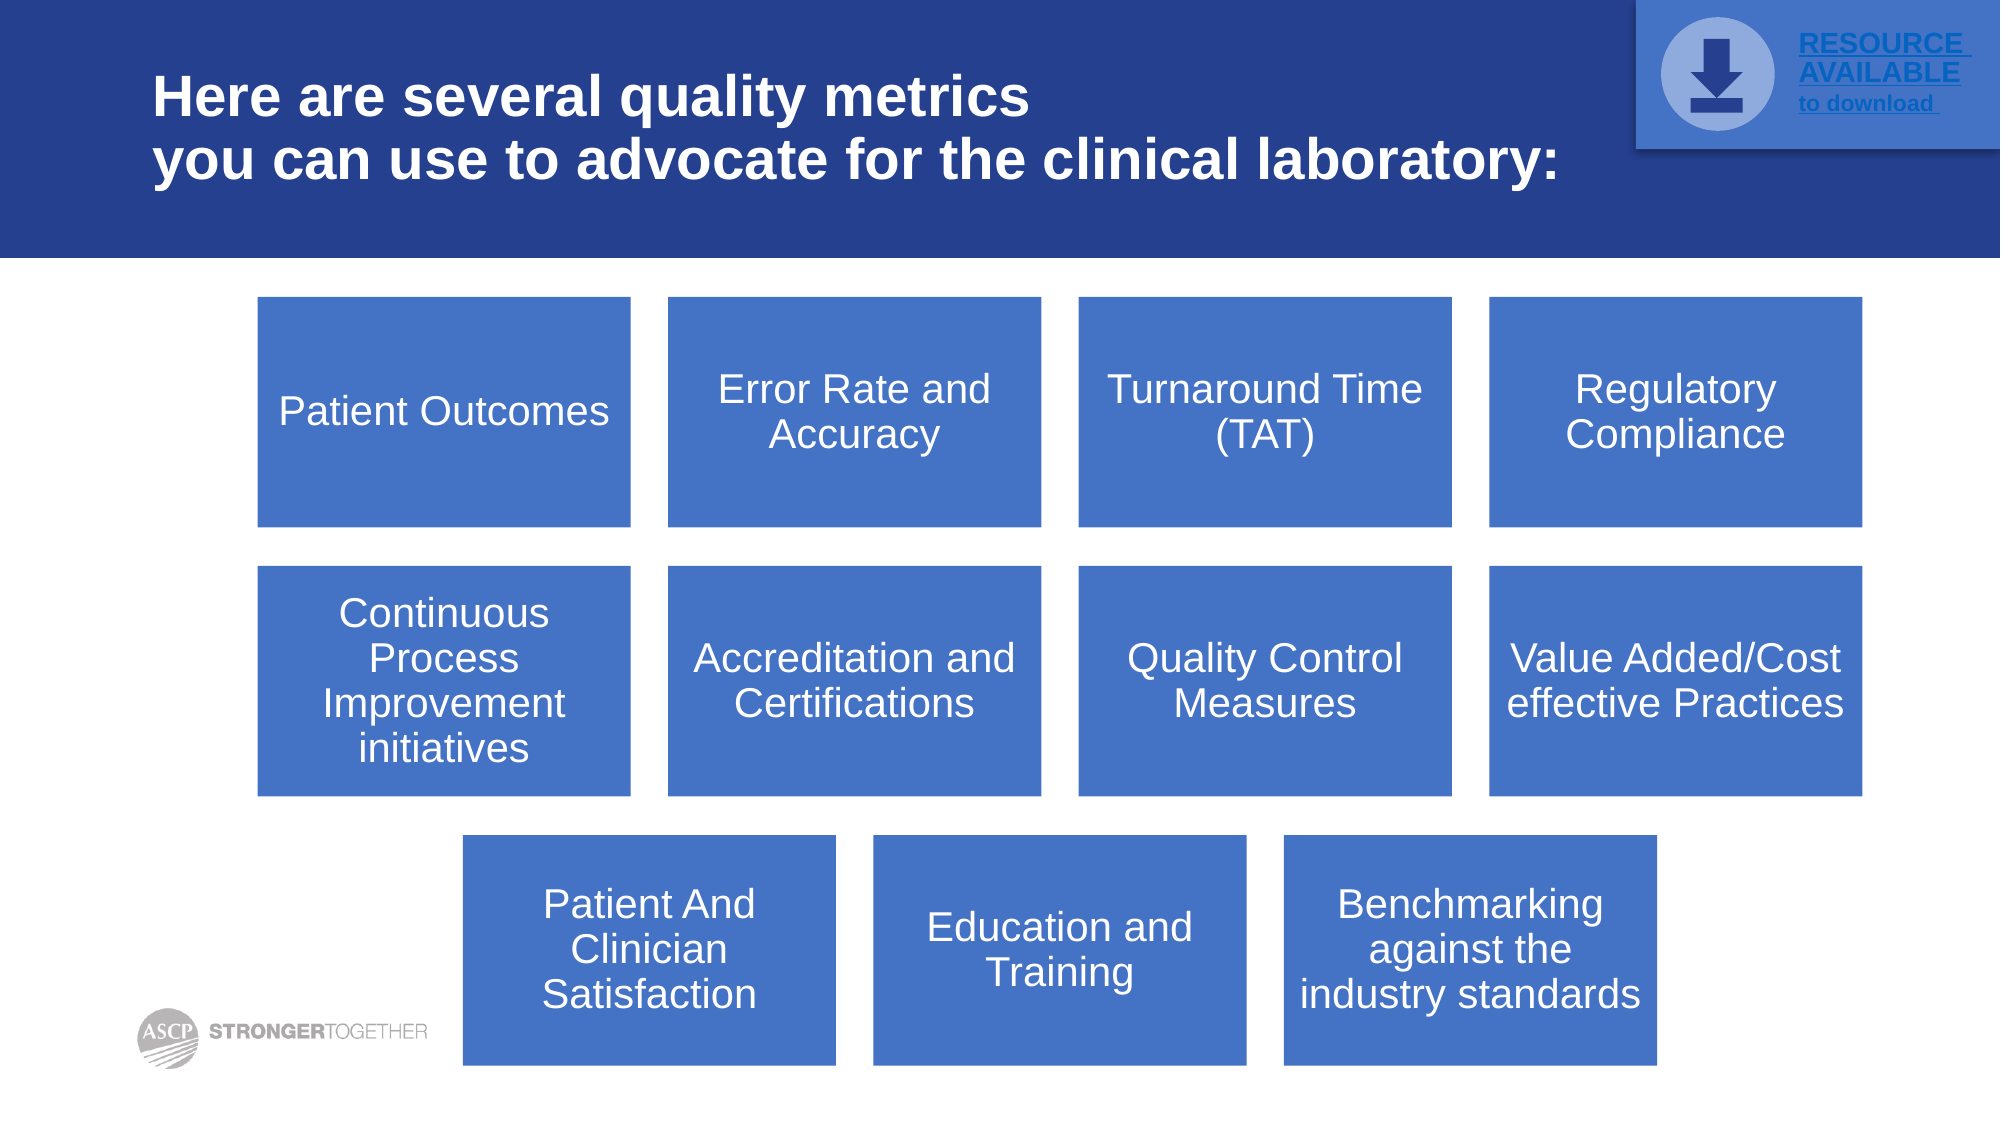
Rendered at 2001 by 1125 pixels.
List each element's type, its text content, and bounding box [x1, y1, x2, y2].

title Here are several quality metrics you can use to advocate for the clinical laboratory: [137, 20, 1863, 238]
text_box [1635, 0, 2000, 150]
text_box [257, 296, 1863, 1066]
picture [137, 1008, 427, 1069]
